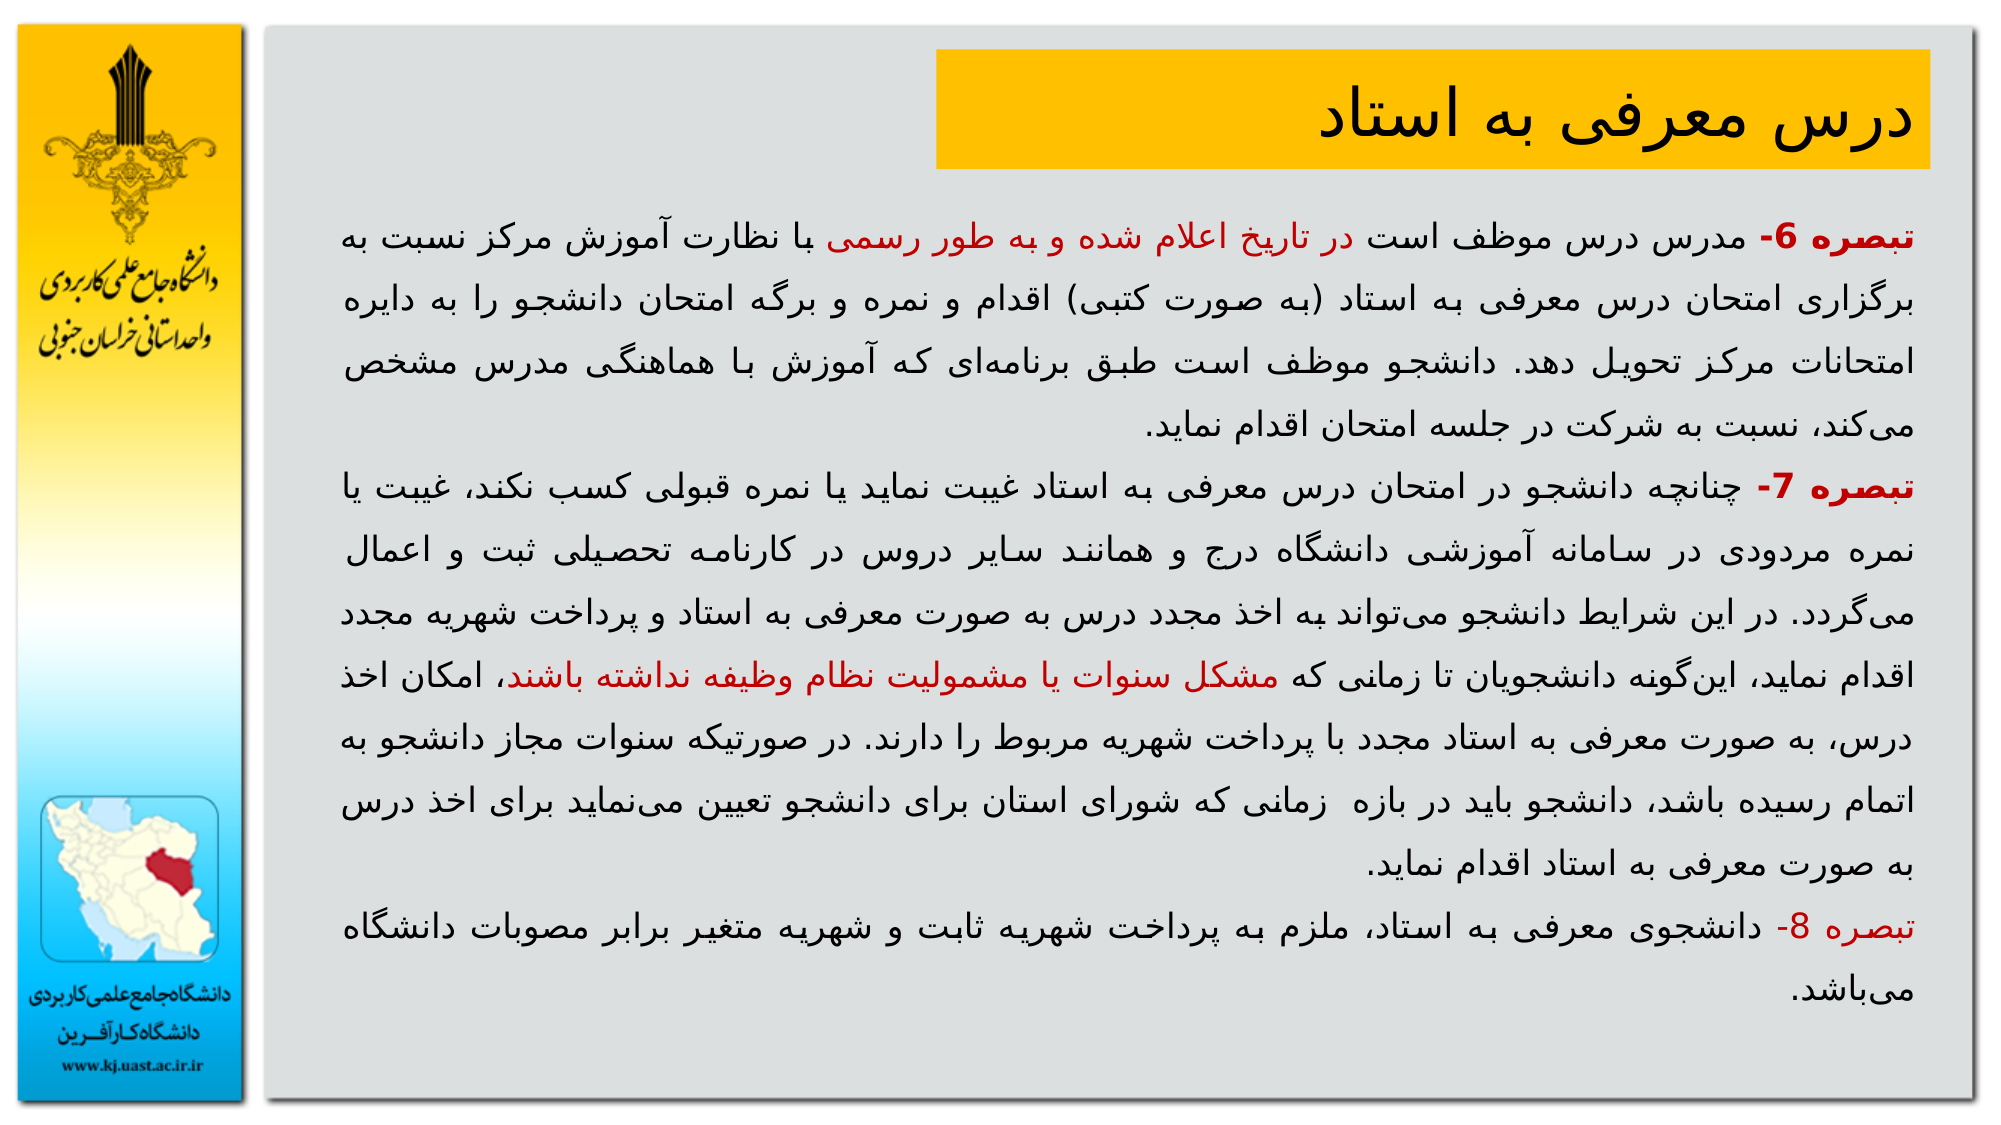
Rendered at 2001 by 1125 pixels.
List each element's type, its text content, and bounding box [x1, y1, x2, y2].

text_box تبصره 6- مدرس درس موظف است در تاریخ اعلام شده و به طور رسمی با نظارت آموزش مرکز نسبت به برگزاری امتحان درس معرفی به استاد (به صورت کتبی) اقدام و نمره و برگه امتحان دانشجو را به دایره امتحانات مرکز تحویل دهد. دانشجو موظف است طبق برنامه‌ای که آموزش با هماهنگی مدرس مشخص می‌کند، نسبت به شرکت در جلسه امتحان اقدام نماید. تبصره 7- چنانچه دانشجو در امتحان درس معرفی به استاد غیبت نماید یا نمره قبولی کسب نکند، غیبت یا نمره مردودی در سامانه آموزشی دانشگاه درج و همانند سایر دروس در کارنامه تحصیلی ثبت و اعمال می‌گردد. در این شرایط دانشجو می‌تواند به اخذ مجدد درس به صورت معرفی به استاد و پرداخت شهریه مجدد اقدام نماید، این‌گونه دانشجویان تا زمانی که مشکل سنوات یا مشمولیت نظام وظیفه نداشته باشند، امکان اخذ درس، به صورت معرفی به استاد مجدد با پرداخت شهریه مربوط را دارند. در صورتیکه سنوات مجاز دانشجو به اتمام رسیده باشد، دانشجو باید در بازه زمانی که شورای استان برای دانشجو تعیین می‌نماید برای اخذ درس به صورت معرفی به استاد اقدام نماید. تبصره 8- دانشجوی معرفی به استاد، ملزم به پرداخت شهریه ثابت و شهریه متغیر برابر مصوبات دانشگاه می‌باشد. [324, 184, 1931, 1021]
text_box درس معرفی به استاد [935, 48, 1932, 171]
picture [0, 0, 2001, 1125]
